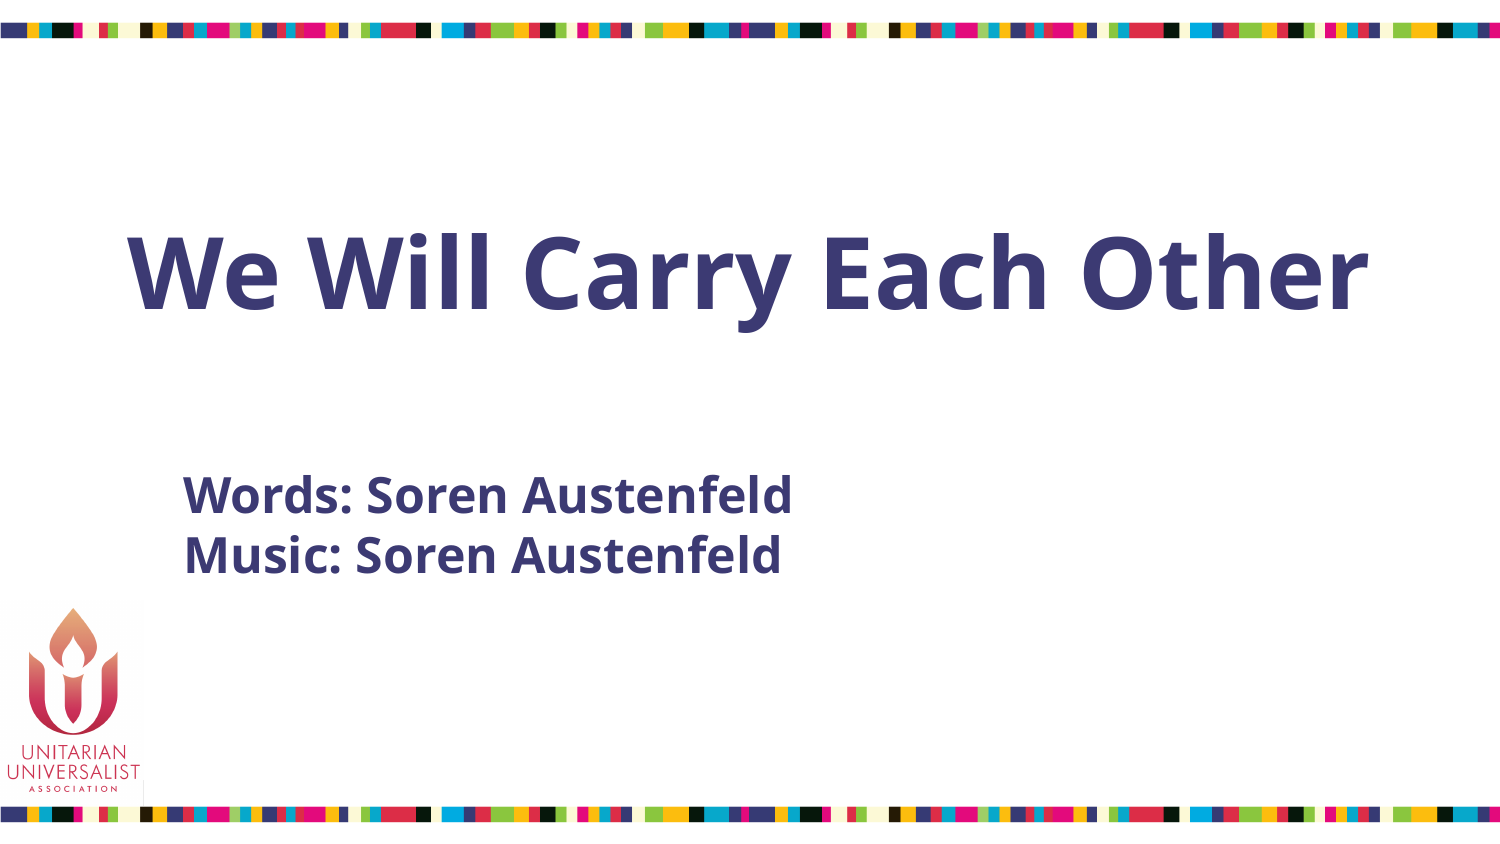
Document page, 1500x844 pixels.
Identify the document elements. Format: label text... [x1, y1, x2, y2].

text_box We Will Carry Each Other [74, 75, 1425, 345]
text_box Words: Soren Austenfeld Music: Soren Austenfeld [168, 448, 1495, 659]
picture [0, 22, 1500, 40]
picture [0, 600, 1500, 824]
